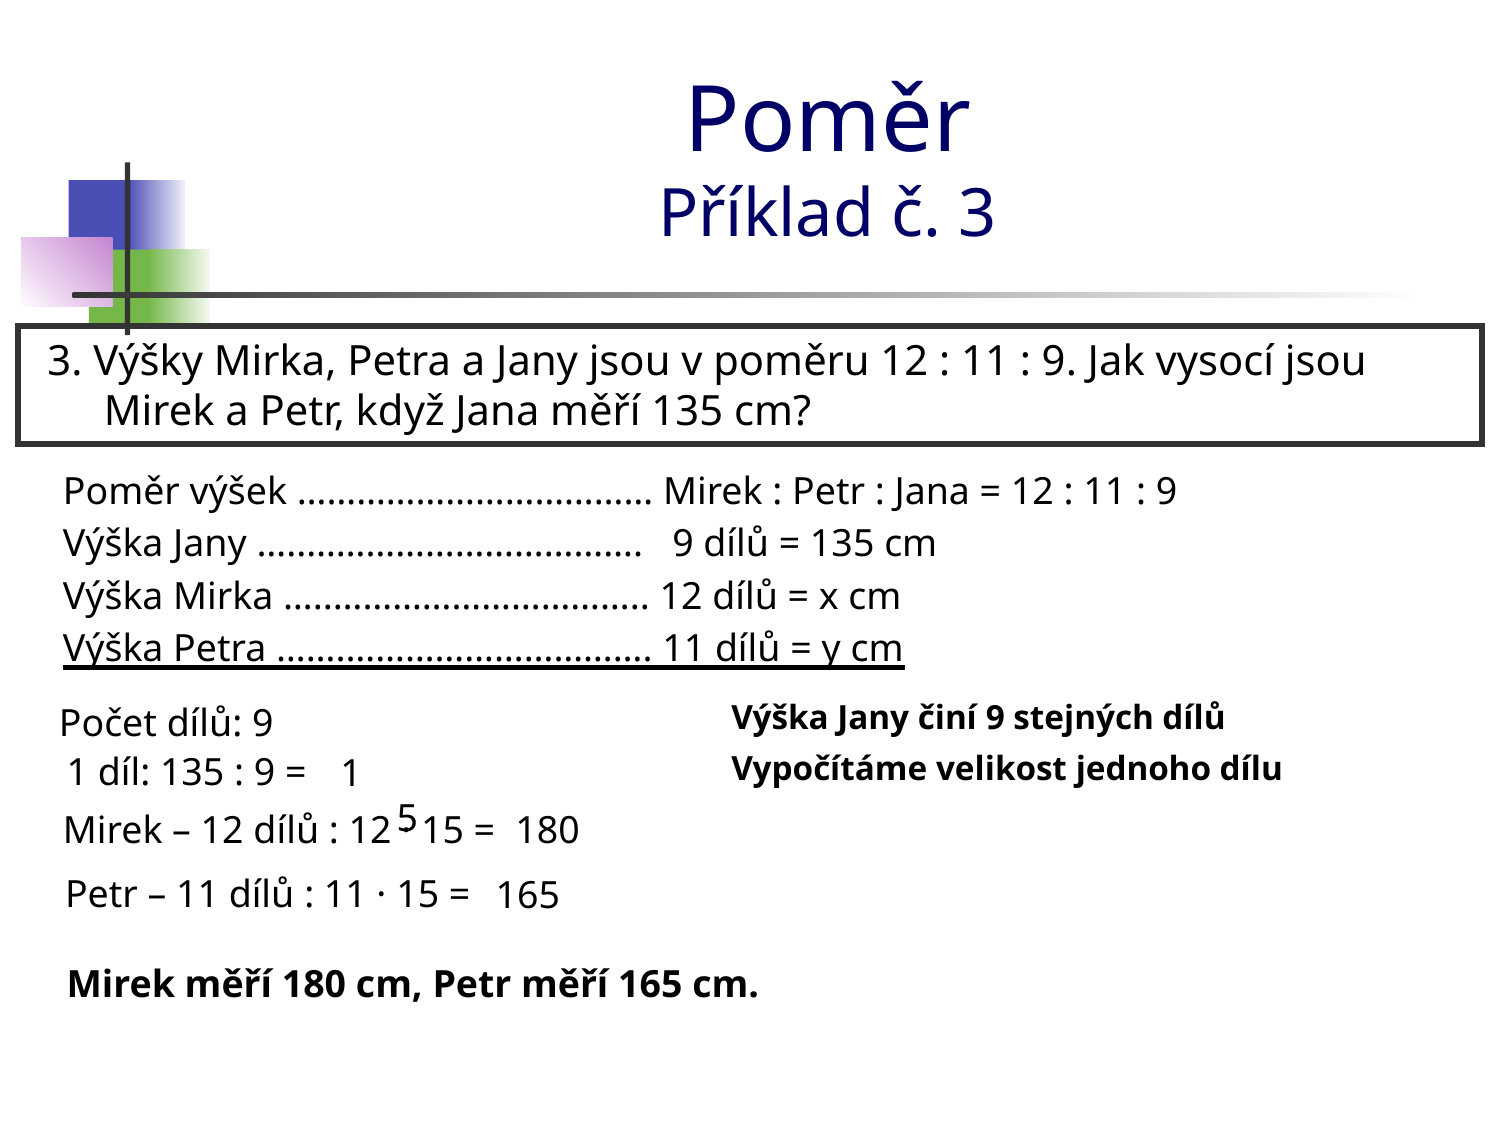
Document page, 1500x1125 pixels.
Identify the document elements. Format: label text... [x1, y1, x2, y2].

text_box Výška Jany činí 9 stejných dílů [701, 689, 1294, 739]
text_box Počet dílů: 9 [28, 690, 520, 742]
text_box Mirek – 12 dílů : 12 · 15 = [32, 798, 485, 876]
list 3. Výšky Mirka, Petra a Jany jsou v poměru 12 : 11 : 9. Jak vysocí jsou Mirek a Petr, když Jana měří 135 cm? [17, 326, 1483, 445]
title Poměr Příklad č. 3 [188, 34, 1468, 276]
text_box Vypočítáme velikost jednoho dílu [701, 739, 1329, 799]
text_box Mirek měří 180 cm, Petr měří 165 cm. [36, 952, 845, 1029]
text_box 180 [485, 798, 613, 876]
text_box Poměr výšek ……………………………… Mirek : Petr : Jana = 12 : 11 : 9 Výška Jany …..……………………………. 9 dílů = 135 cm Výška Mirka …..………………………….. 12 dílů = x cm Výška Petra …….…………………………. 11 dílů = y cm [32, 459, 1498, 681]
text_box 1 díl: 135 : 9 = [36, 739, 396, 798]
text_box 165 [465, 863, 594, 919]
text_box Petr – 11 dílů : 11 · 15 = [35, 862, 528, 939]
text_box 15 [310, 741, 413, 798]
